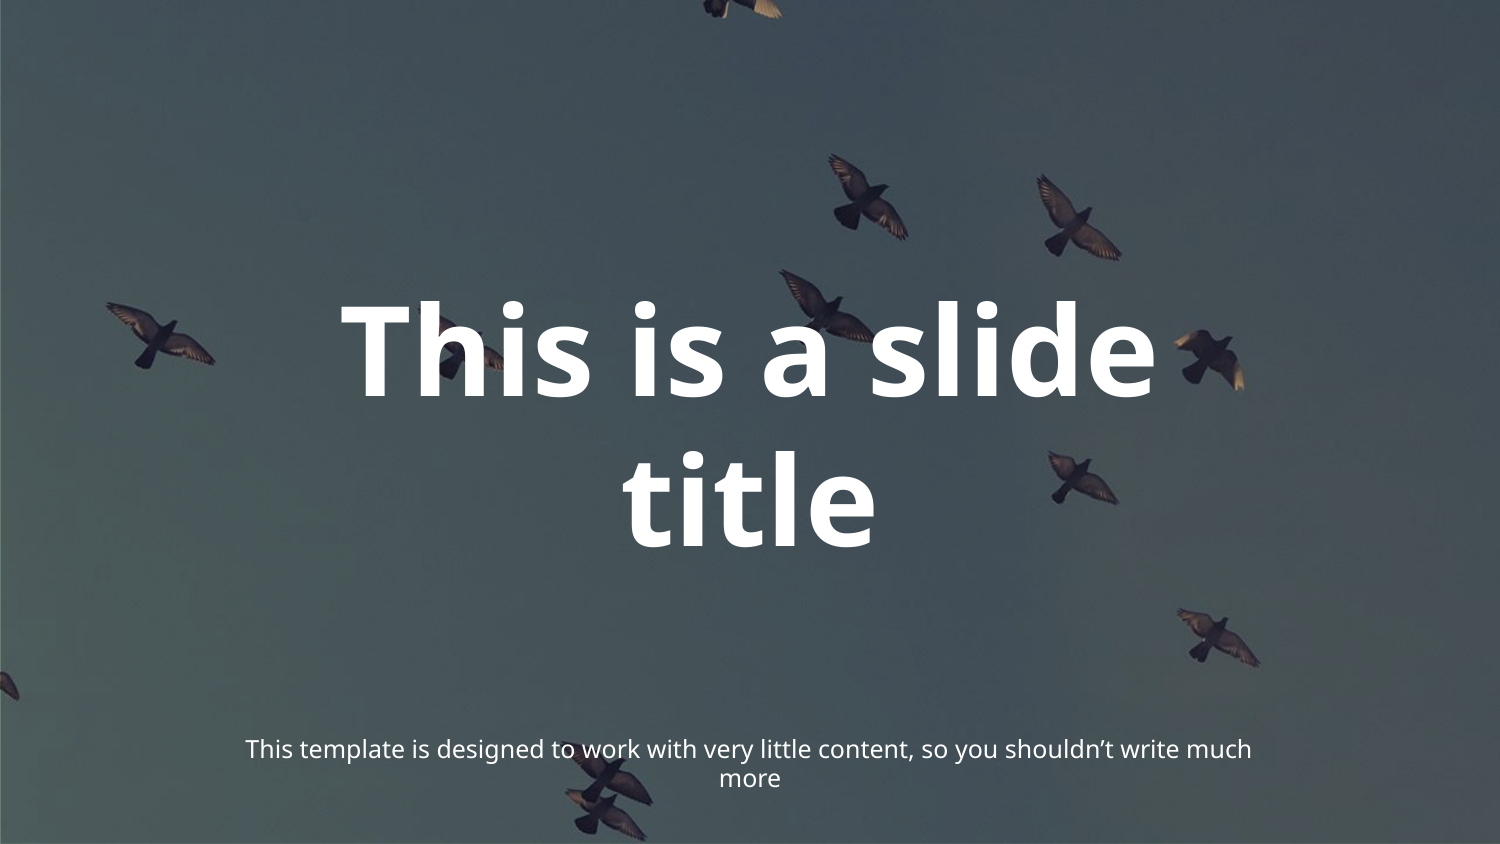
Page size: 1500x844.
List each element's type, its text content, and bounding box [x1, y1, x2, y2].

title This is a slide title [208, 351, 1292, 493]
list This template is designed to work with very little content, so you shouldn’t write much more [202, 611, 1298, 808]
picture [0, 0, 1500, 844]
